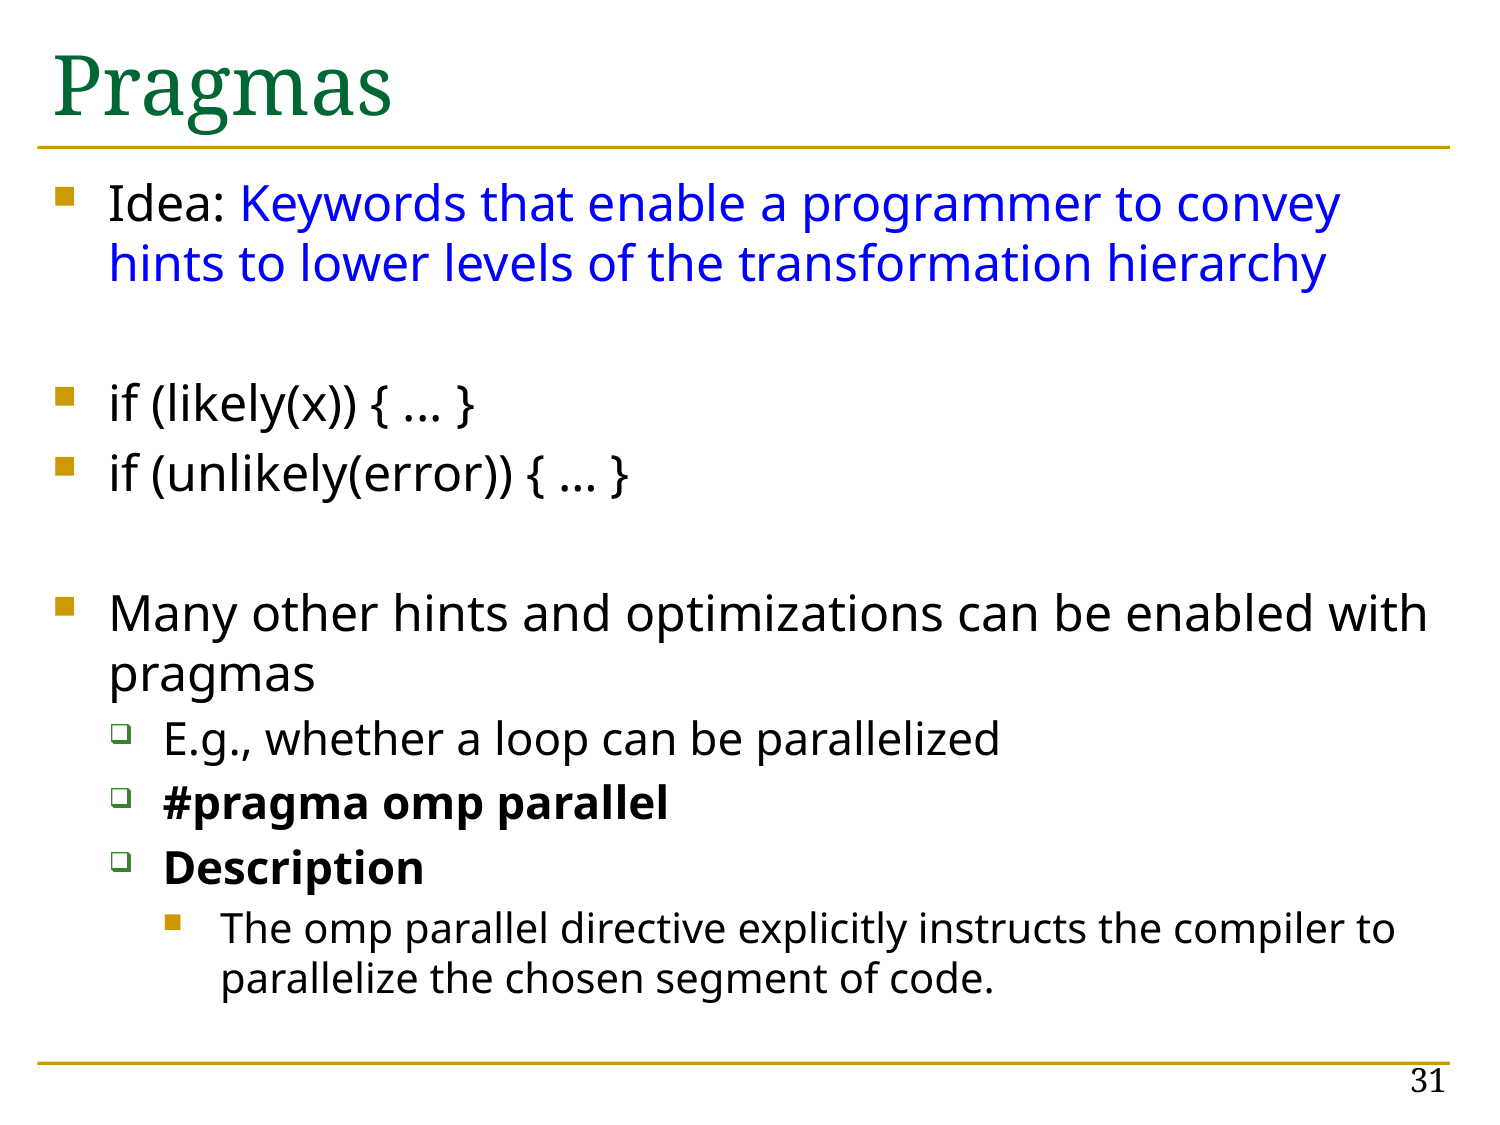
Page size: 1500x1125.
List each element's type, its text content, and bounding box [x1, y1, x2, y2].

list Idea: Keywords that enable a programmer to convey hints to lower levels of the transformation hierarchy if (likely(x)) { ... } if (unlikely(error)) { … } Many other hints and optimizations can be enabled with pragmas E.g., whether a loop can be parallelized #pragma omp parallel Description The omp parallel directive explicitly instructs the compiler to parallelize the chosen segment of code. [37, 163, 1450, 1016]
slide_number 31 [1111, 1036, 1462, 1112]
title Pragmas [37, 24, 1450, 163]
